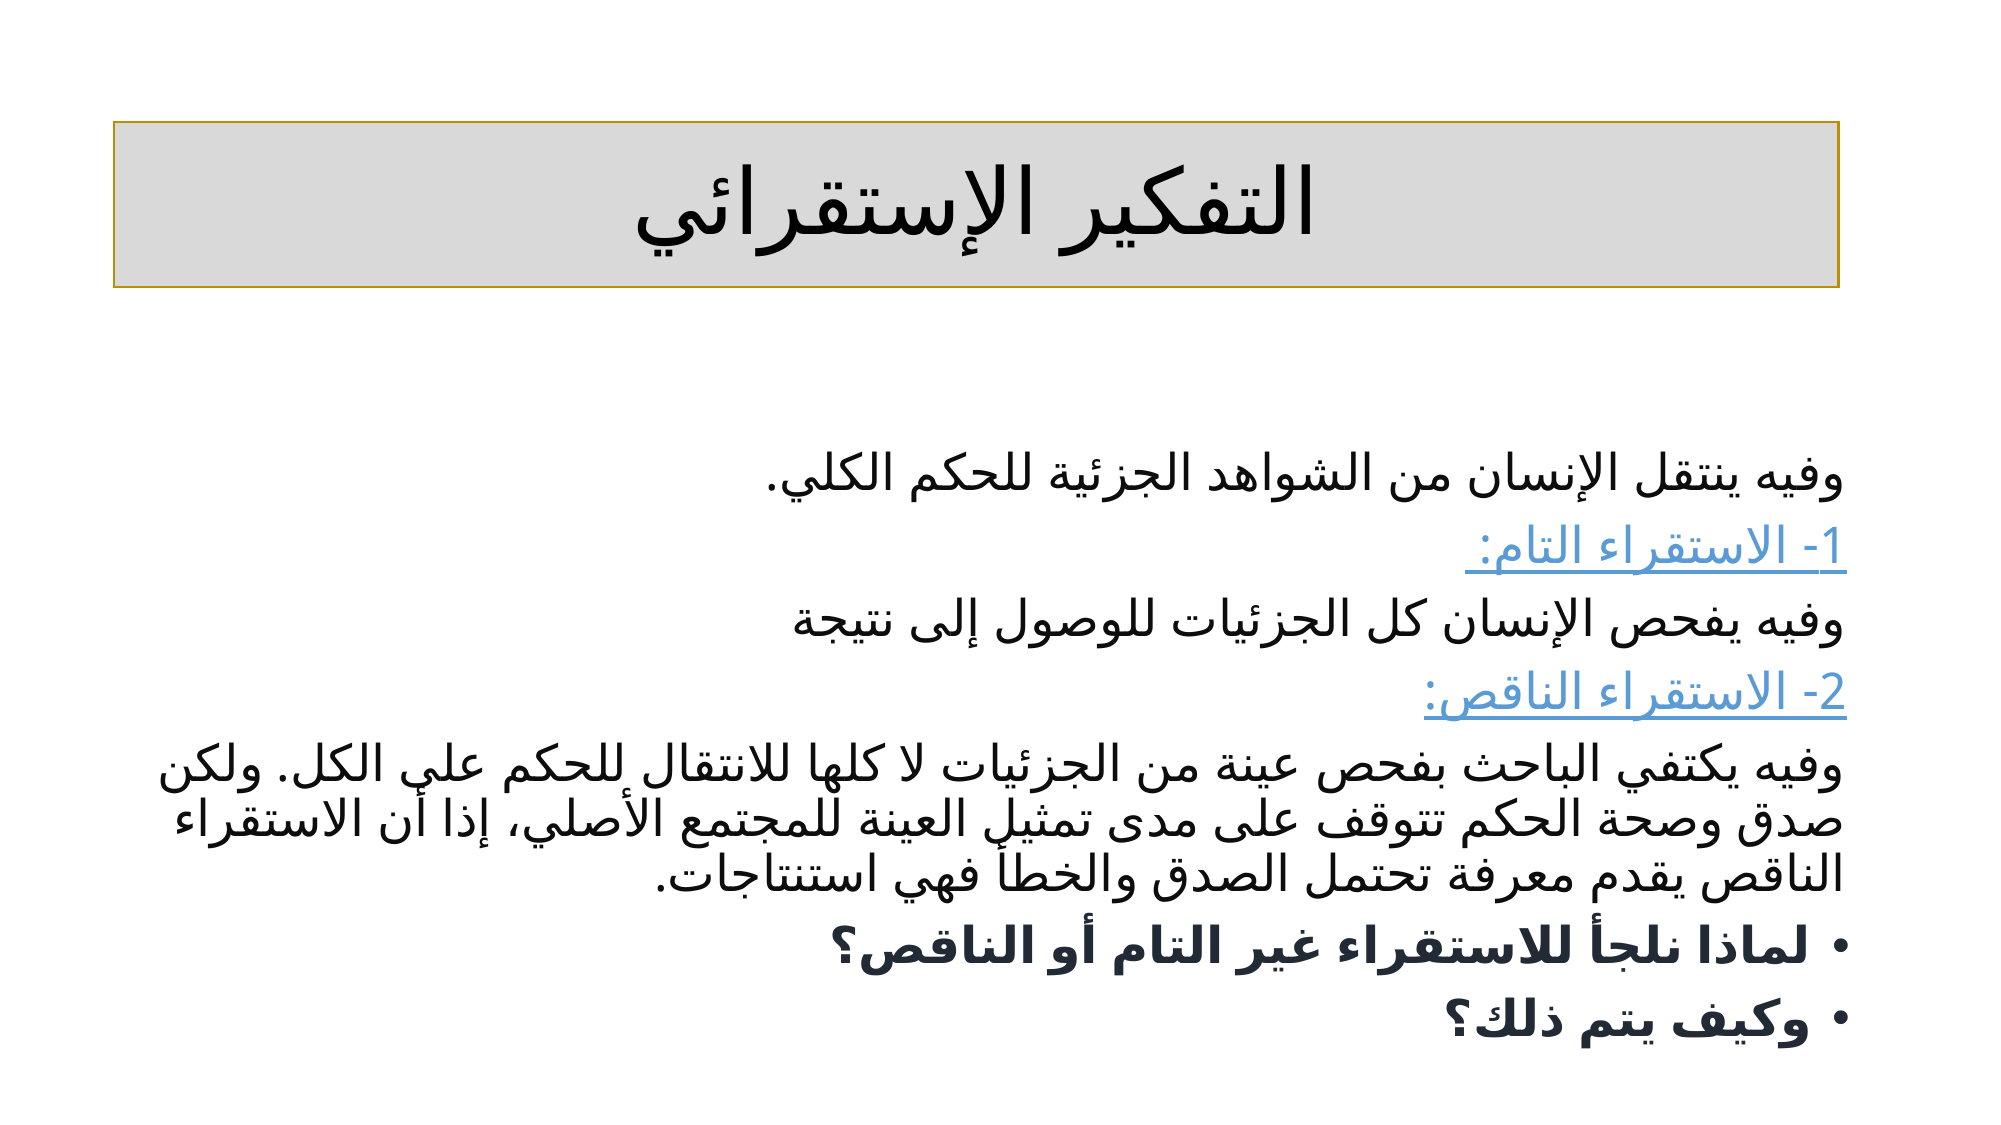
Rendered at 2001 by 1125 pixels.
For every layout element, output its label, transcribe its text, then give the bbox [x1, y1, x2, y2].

title التفكير الإستقرائي [113, 121, 1840, 288]
list وفيه ينتقل الإنسان من الشواهد الجزئية للحكم الكلي. 1- الاستقراء التام: وفيه يفحص الإنسان كل الجزئيات للوصول إلى نتيجة 2- الاستقراء الناقص: وفيه يكتفي الباحث بفحص عينة من الجزئيات لا كلها للانتقال للحكم على الكل. ولكن صدق وصحة الحكم تتوقف على مدى تمثيل العينة للمجتمع الأصلي، إذا أن الاستقراء الناقص يقدم معرفة تحتمل الصدق والخطأ فهي استنتاجات. لماذا نلجأ للاستقراء غير التام أو الناقص؟ وكيف يتم ذلك؟ [105, 360, 1863, 1059]
